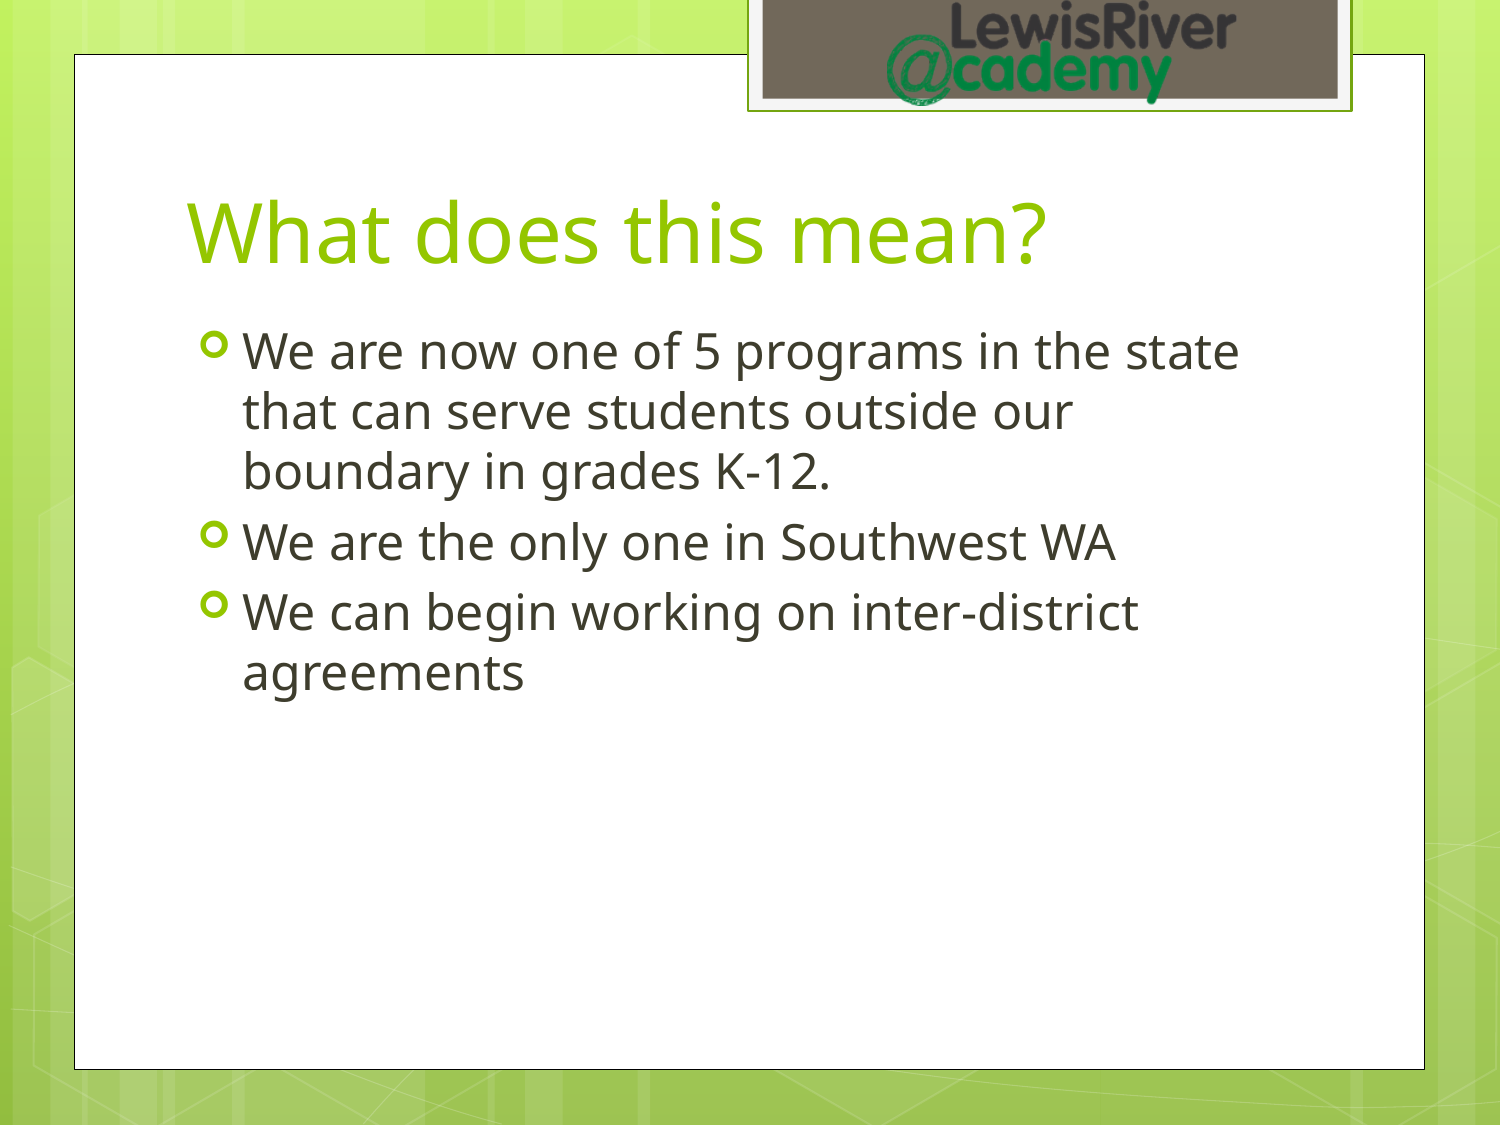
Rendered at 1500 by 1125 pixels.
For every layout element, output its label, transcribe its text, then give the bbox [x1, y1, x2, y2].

list We are now one of 5 programs in the state that can serve students outside our boundary in grades K-12. We are the only one in Southwest WA We can begin working on inter-district agreements [171, 312, 1283, 957]
picture [887, 0, 1238, 106]
title What does this mean? [171, 168, 1324, 288]
